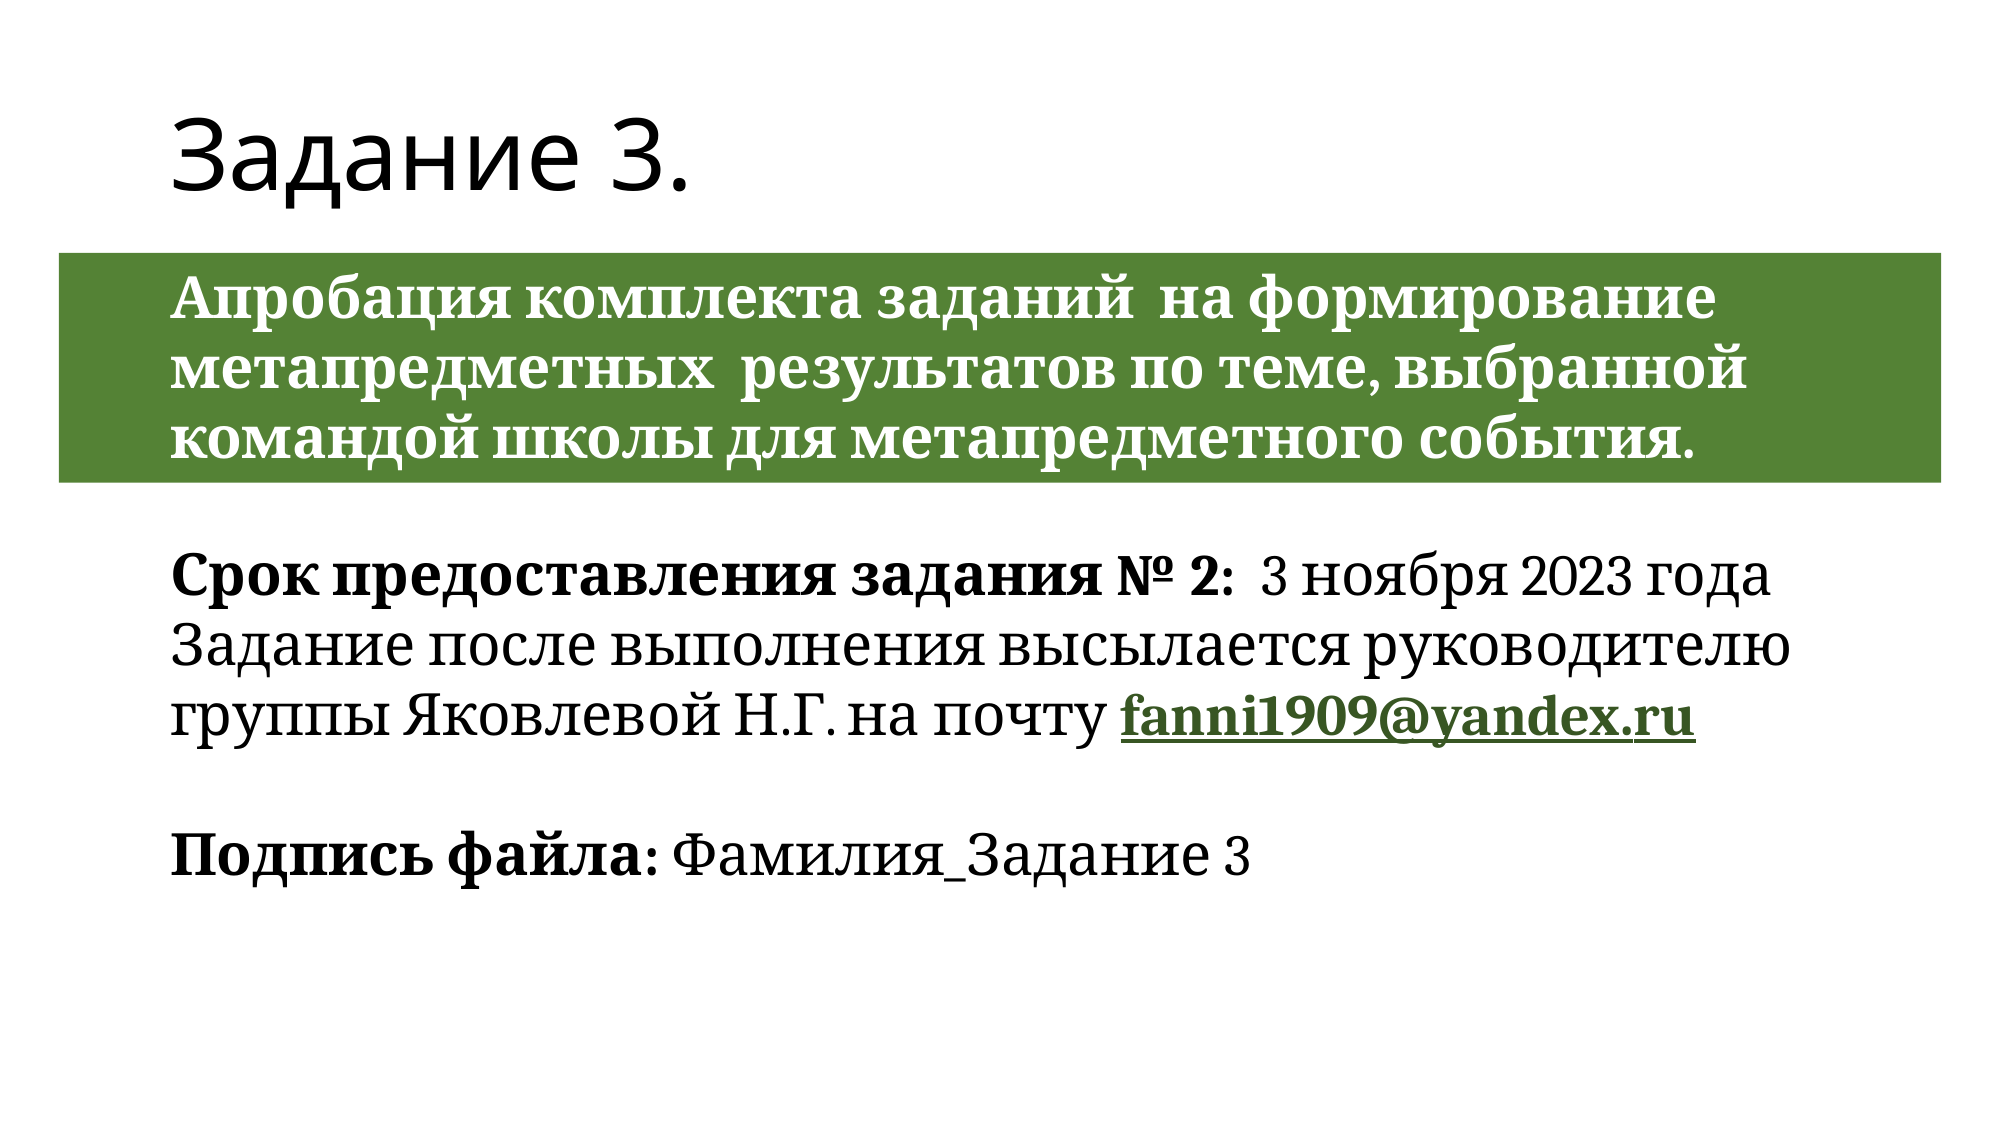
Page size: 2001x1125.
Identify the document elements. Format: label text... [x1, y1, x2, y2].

text_box Срок предоставления задания № 2: 3 ноября 2023 года Задание после выполнения высылается руководителю группы Яковлевой Н.Г. на почту fanni1909@yandex.ru Подпись файла: Фамилия_Задание 3 [155, 529, 1941, 935]
text_box Апробация комплекта заданий на формирование метапредметных результатов по теме, выбранной командой школы для метапредметного события. [155, 252, 2000, 478]
text_box Задание 3. [155, 82, 1156, 218]
text_box [58, 252, 1942, 484]
